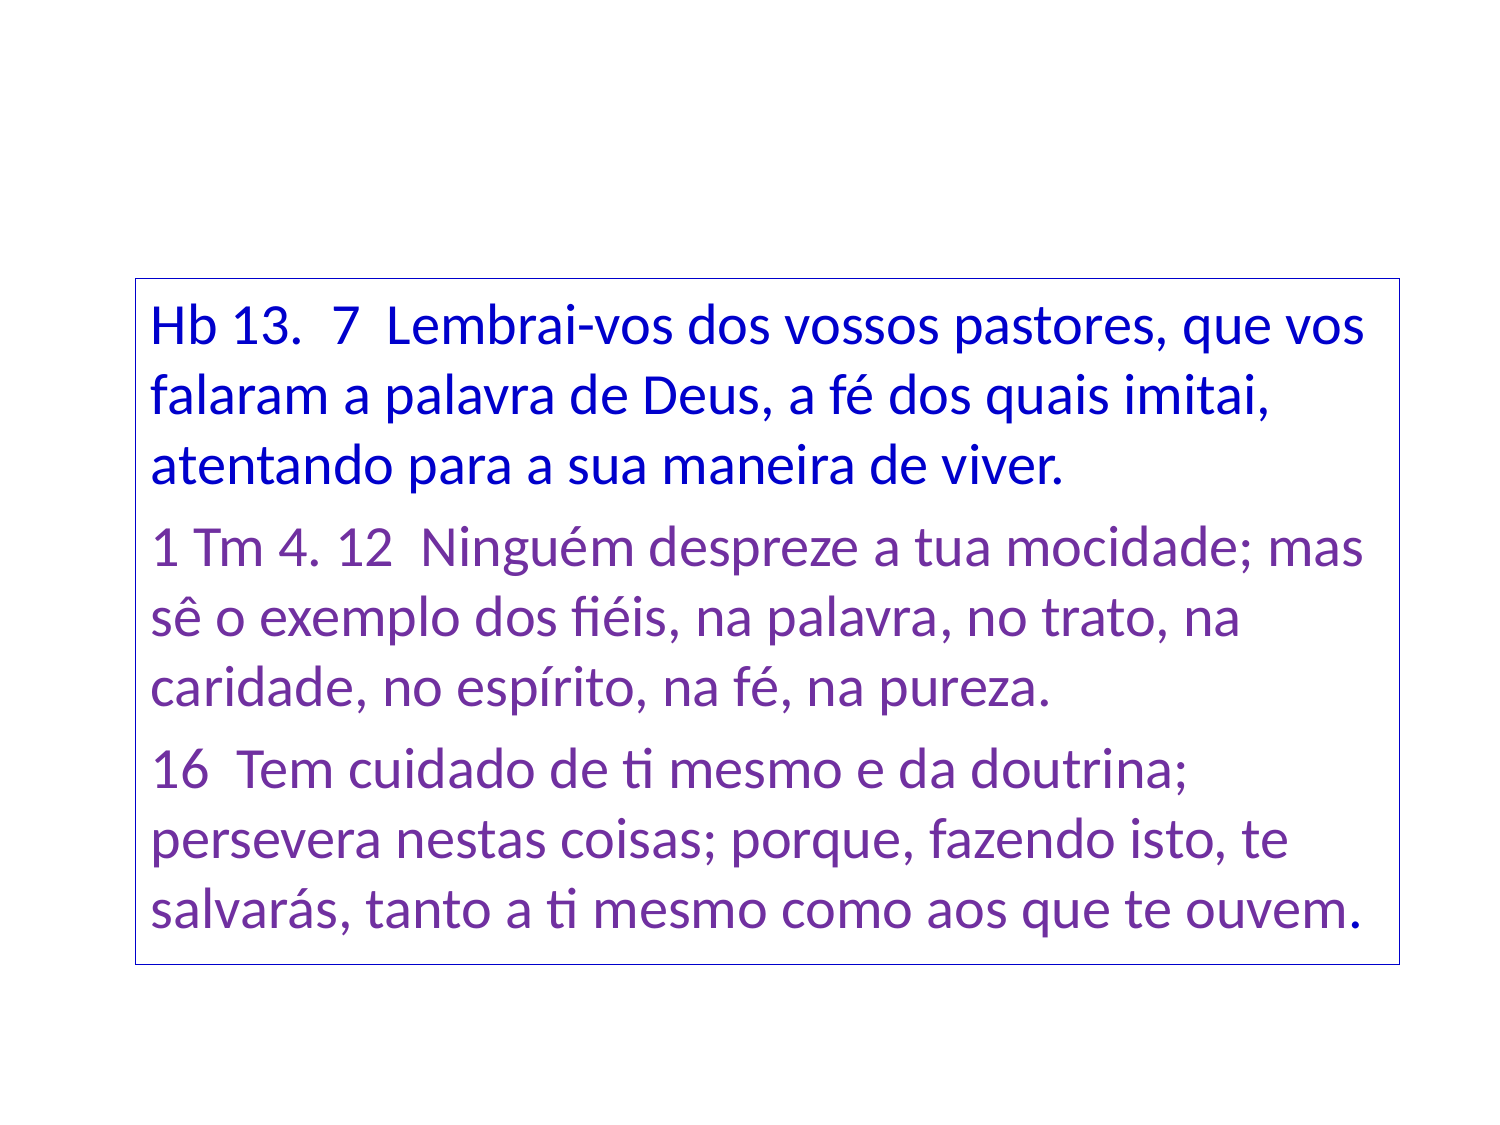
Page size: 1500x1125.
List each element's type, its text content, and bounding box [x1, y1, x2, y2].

list Hb 13. 7 Lembrai-vos dos vossos pastores, que vos falaram a palavra de Deus, a fé dos quais imitai, atentando para a sua maneira de viver. 1 Tm 4. 12 Ninguém despreze a tua mocidade; mas sê o exemplo dos fiéis, na palavra, no trato, na caridade, no espírito, na fé, na pureza. 16 Tem cuidado de ti mesmo e da doutrina; persevera nestas coisas; porque, fazendo isto, te salvarás, tanto a ti mesmo como aos que te ouvem. [135, 278, 1400, 965]
